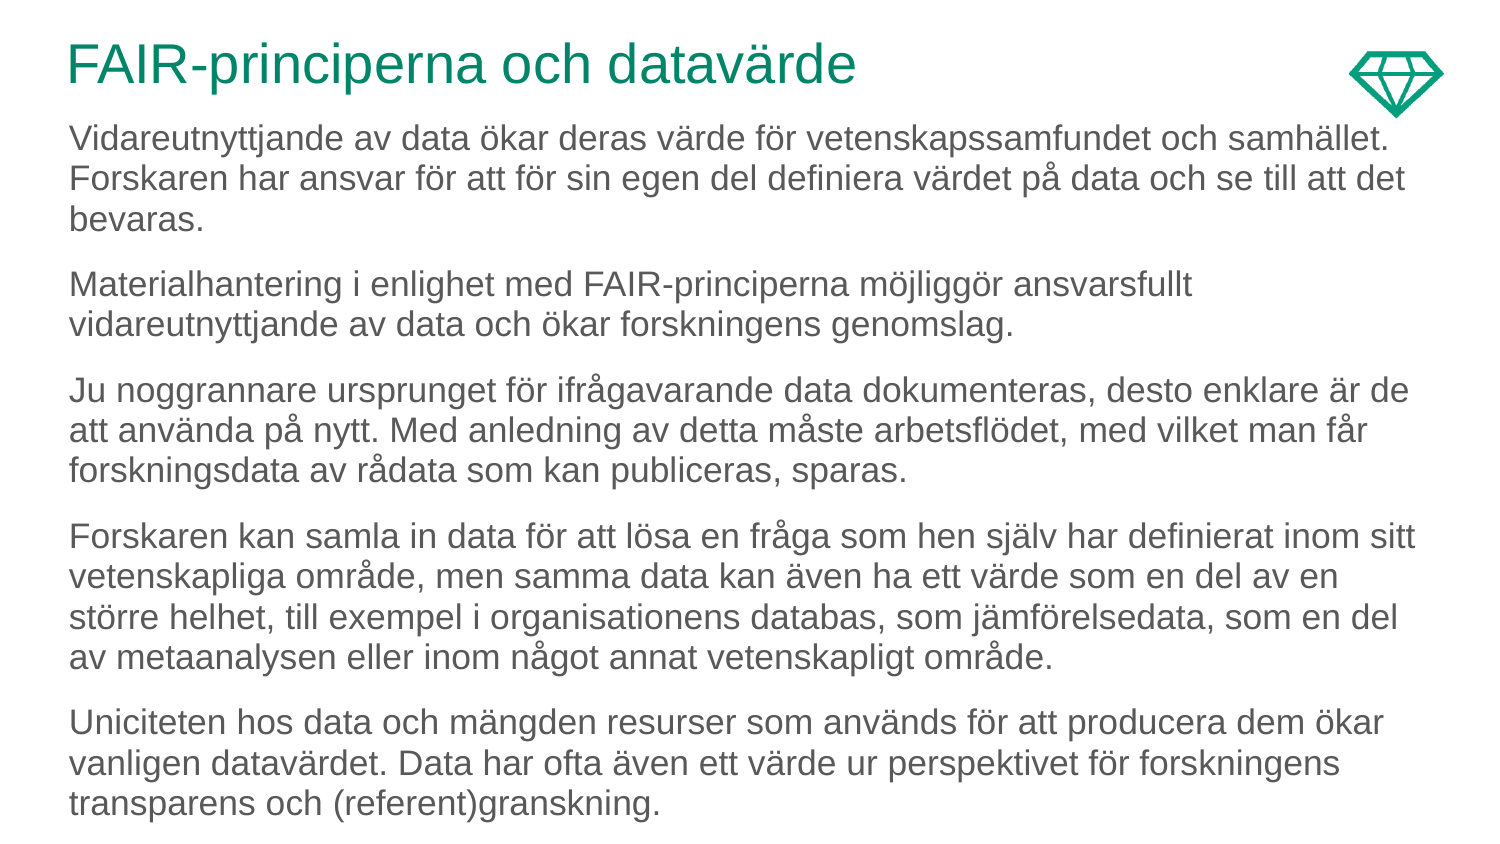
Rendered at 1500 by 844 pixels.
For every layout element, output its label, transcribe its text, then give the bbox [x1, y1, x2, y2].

picture [1345, 36, 1447, 132]
list Vidareutnyttjande av data ökar deras värde för vetenskapssamfundet och samhället. Forskaren har ansvar för att för sin egen del definiera värdet på data och se till att det bevaras. Materialhantering i enlighet med FAIR-principerna möjliggör ansvarsfullt vidareutnyttjande av data och ökar forskningens genomslag. Ju noggrannare ursprunget för ifrågavarande data dokumenteras, desto enklare är de att använda på nytt. Med anledning av detta måste arbetsflödet, med vilket man får forskningsdata av rådata som kan publiceras, sparas. Forskaren kan samla in data för att lösa en fråga som hen själv har definierat inom sitt vetenskapliga område, men samma data kan även ha ett värde som en del av en större helhet, till exempel i organisationens databas, som jämförelsedata, som en del av metaanalysen eller inom något annat vetenskapligt område. Uniciteten hos data och mängden resurser som används för att producera dem ökar vanligen datavärdet. Data har ofta även ett värde ur perspektivet för forskningens transparens och (referent)granskning. [53, 102, 1446, 715]
title FAIR-principerna och datavärde [51, 17, 1449, 111]
